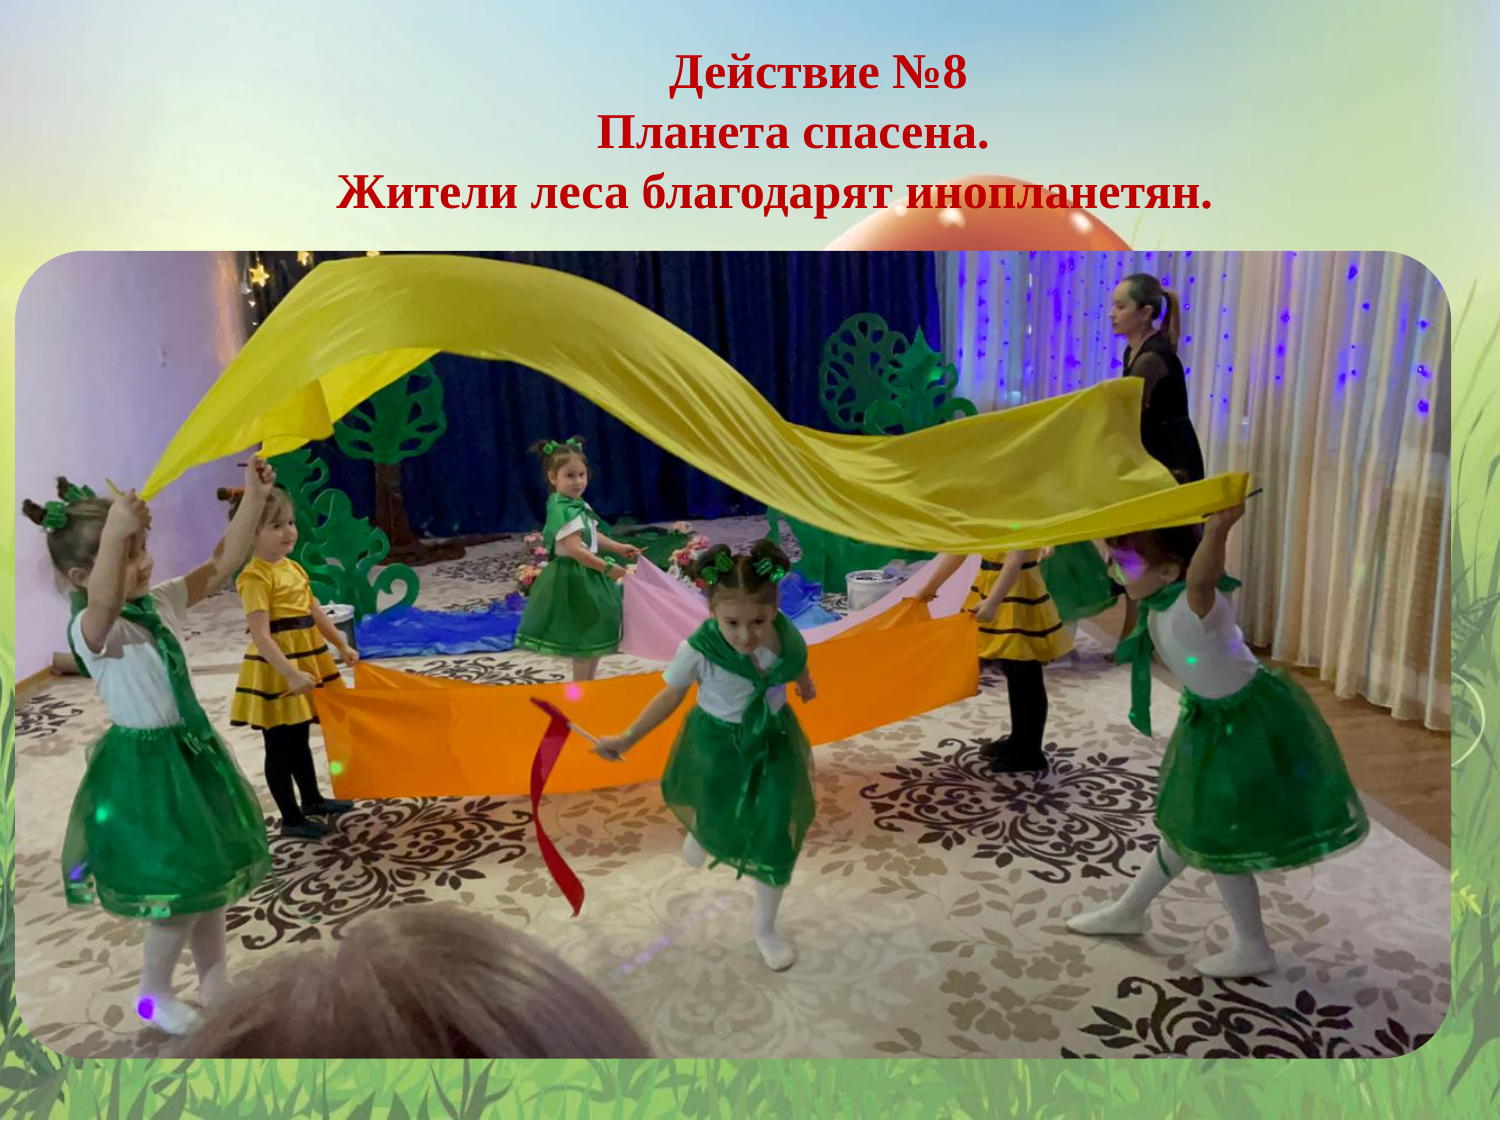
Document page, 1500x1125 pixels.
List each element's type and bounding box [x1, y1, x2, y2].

list [0, 0, 1500, 1120]
picture [14, 250, 1452, 1059]
